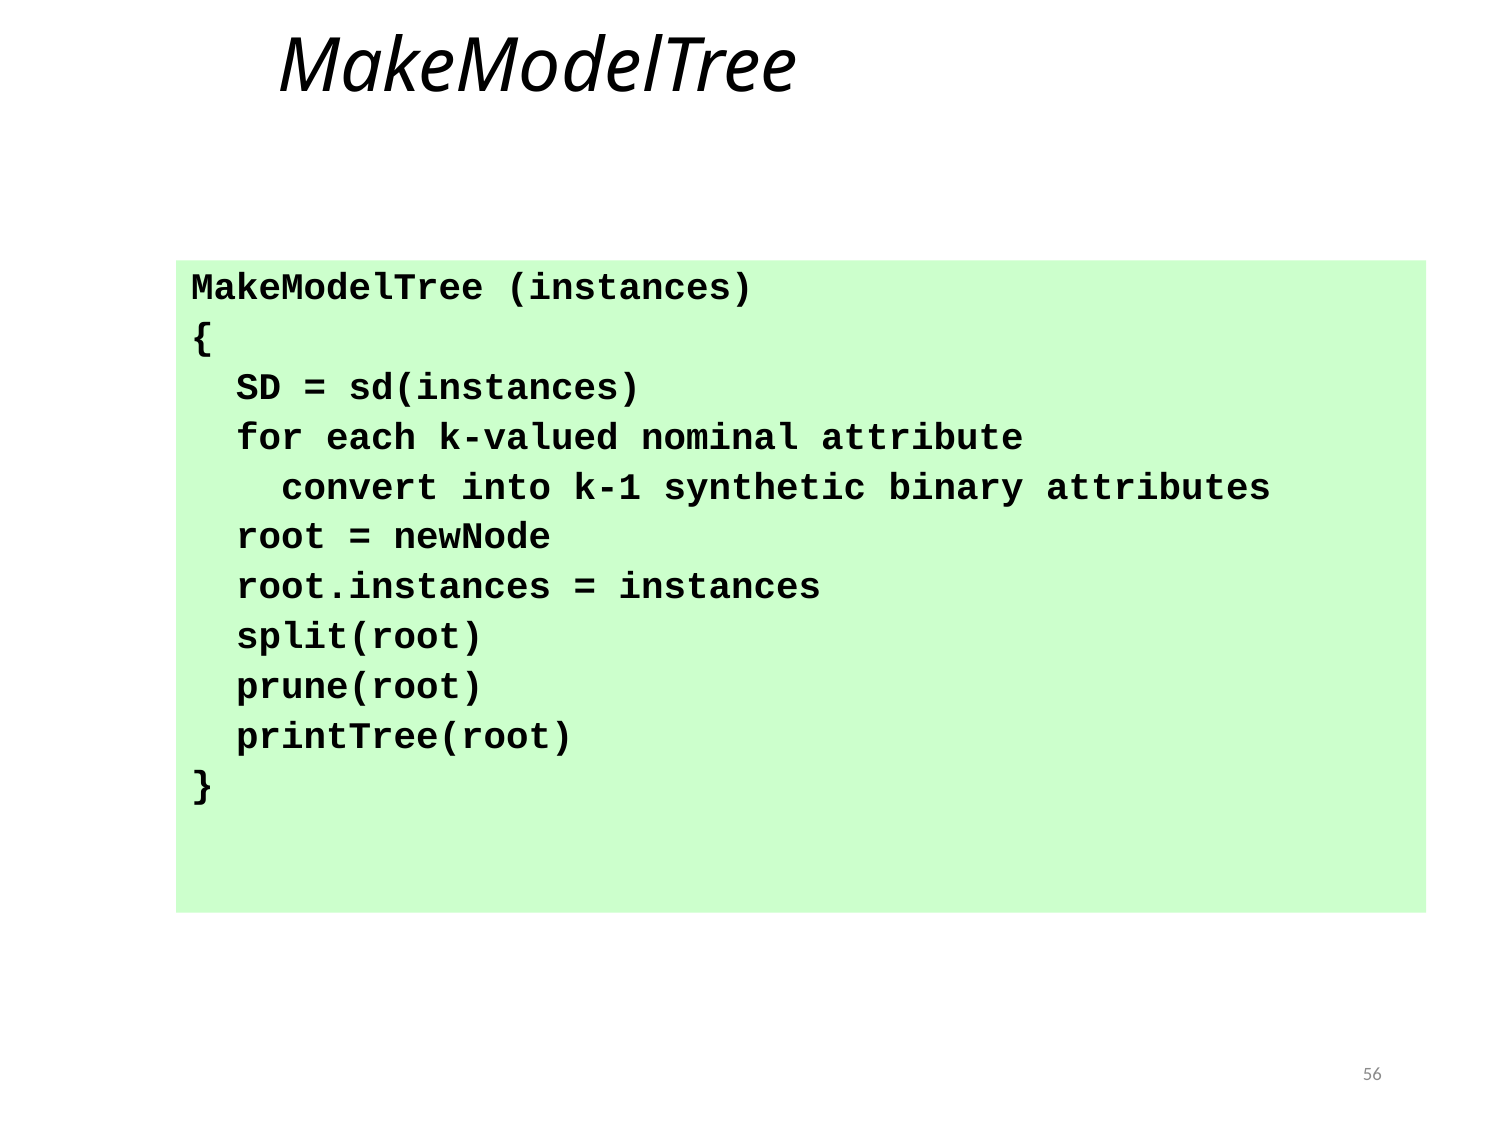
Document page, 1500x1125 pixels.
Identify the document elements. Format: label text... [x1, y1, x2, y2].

list MakeModelTree (instances) { SD = sd(instances) for each k-valued nominal attribute convert into k-1 synthetic binary attributes root = newNode root.instances = instances split(root) prune(root) printTree(root) } [176, 260, 1427, 913]
slide_number 56 [1059, 1042, 1397, 1103]
title MakeModelTree [262, 0, 1500, 148]
